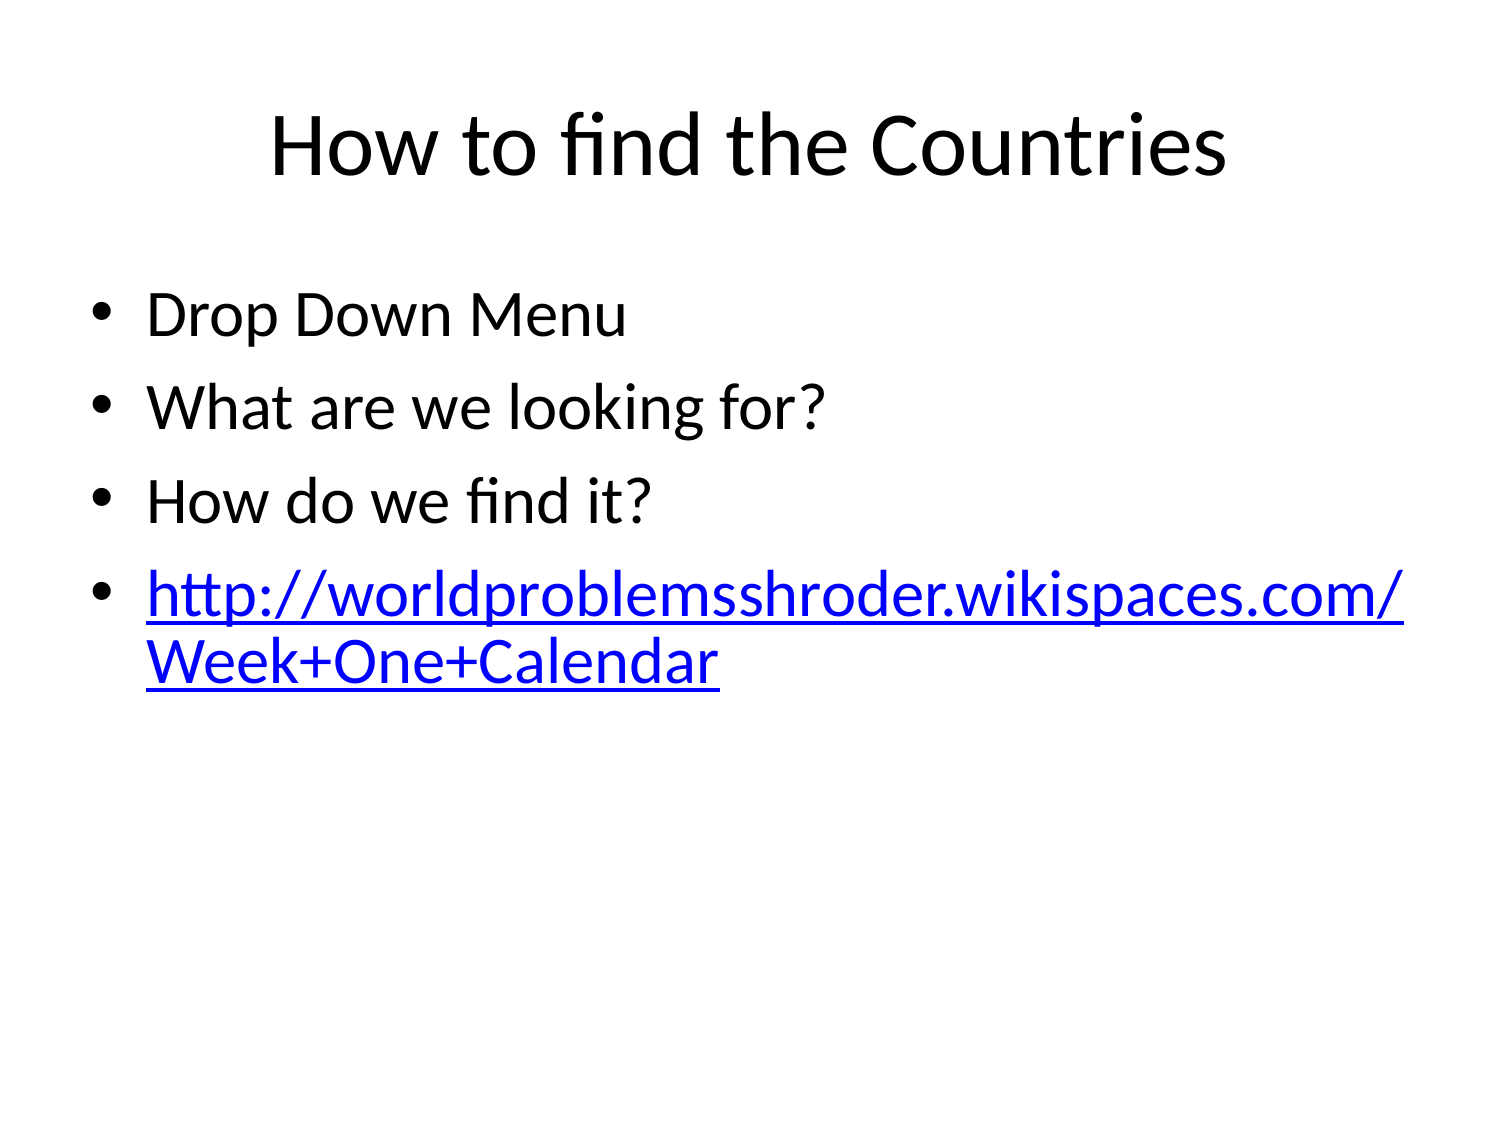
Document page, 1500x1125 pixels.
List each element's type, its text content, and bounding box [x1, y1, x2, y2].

title How to find the Countries [75, 45, 1425, 233]
list Drop Down Menu What are we looking for? How do we find it? http://worldproblemsshroder.wikispaces.com/Week+One+Calendar [75, 262, 1425, 1005]
